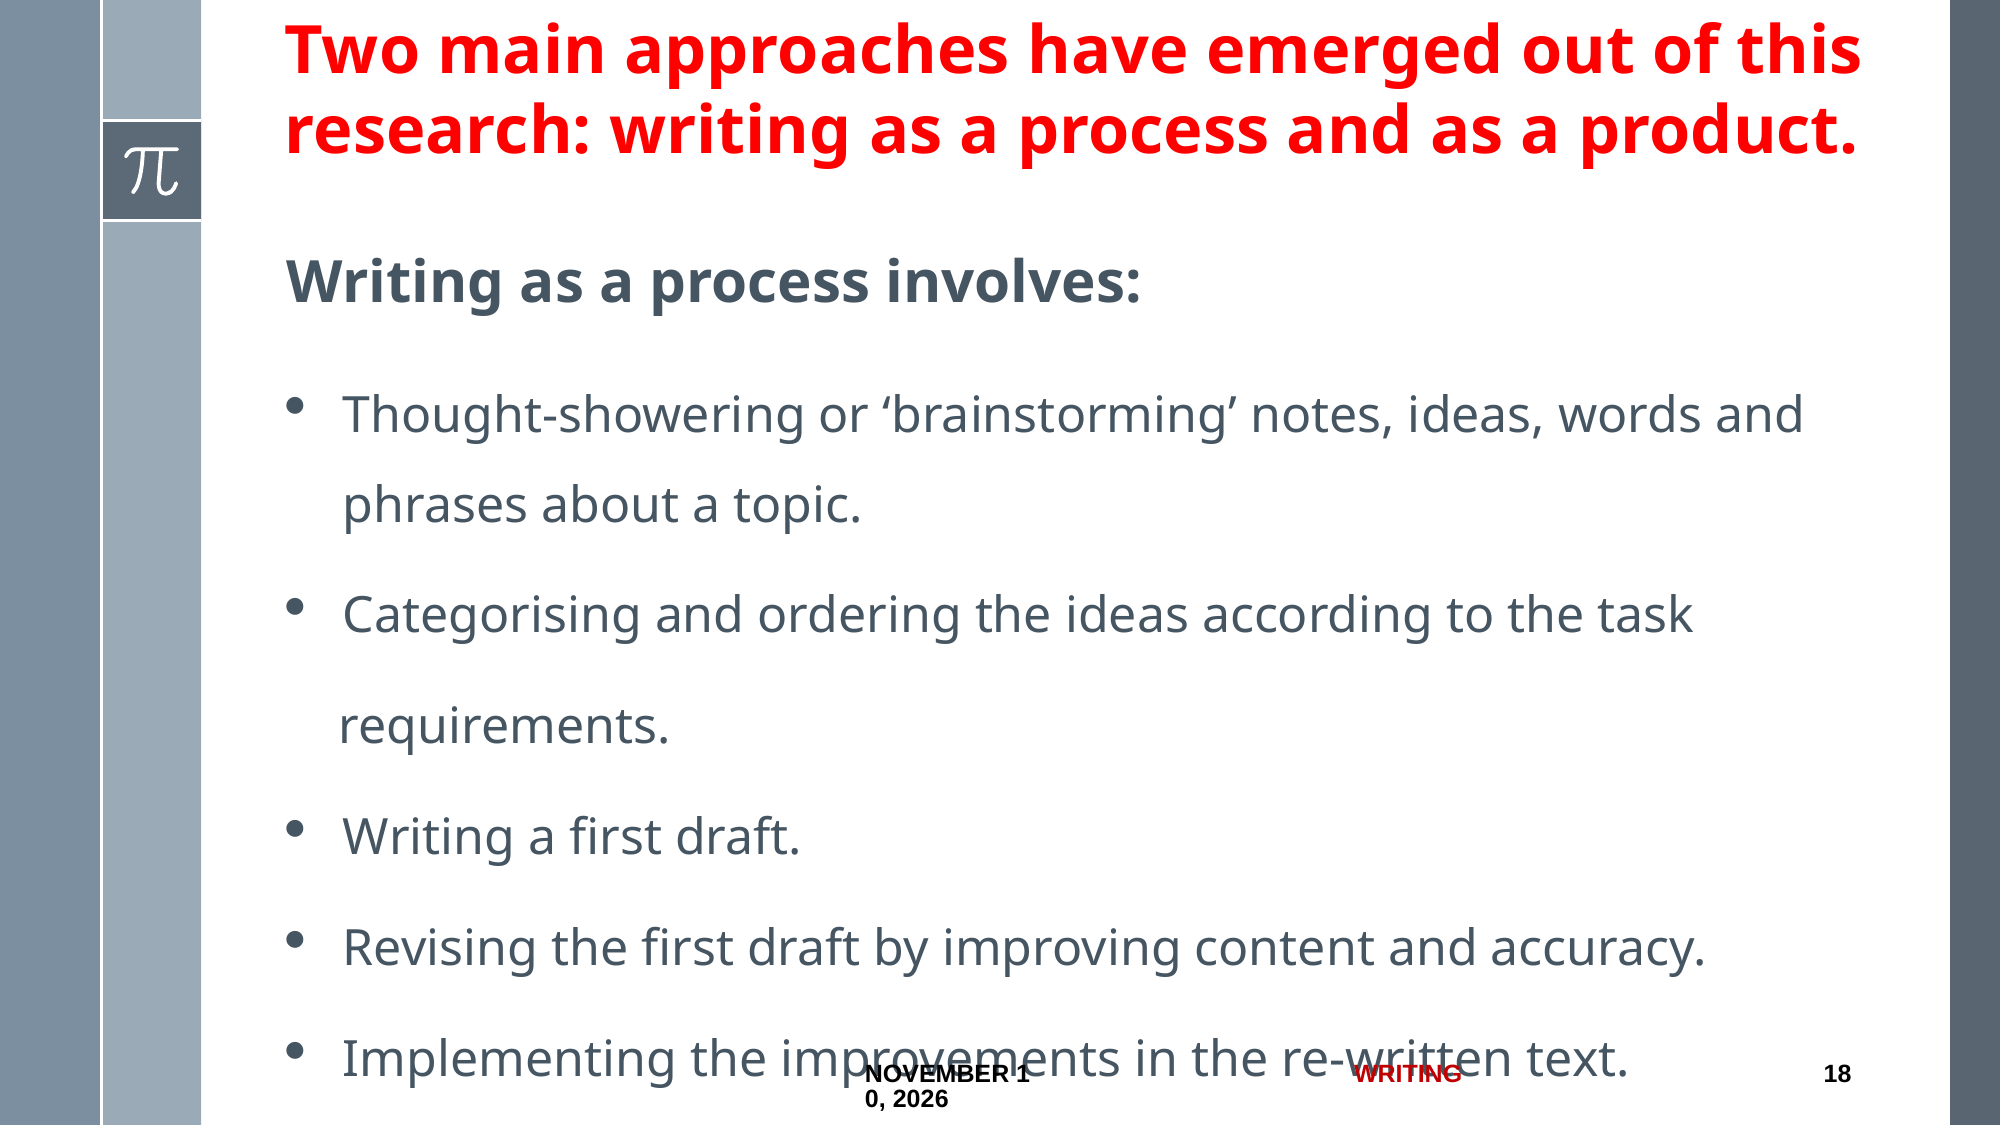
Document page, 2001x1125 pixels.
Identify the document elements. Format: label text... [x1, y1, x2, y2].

text_box Two main approaches have emerged out of this research: writing as a process and as a product. [269, 0, 1905, 175]
slide_number 18 [1766, 1042, 1867, 1103]
footer Writing [1082, 1042, 1735, 1103]
text_box Writing as a process involves: Thought-showering or ‘brainstorming’ notes, ideas, words and phrases about a topic. Categorising and ordering the ideas according to the task requirements. Writing a first draft. Revising the first draft by improving content and accuracy. Implementing the improvements in the re-written text. [271, 269, 1873, 1125]
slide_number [849, 1042, 1050, 1103]
